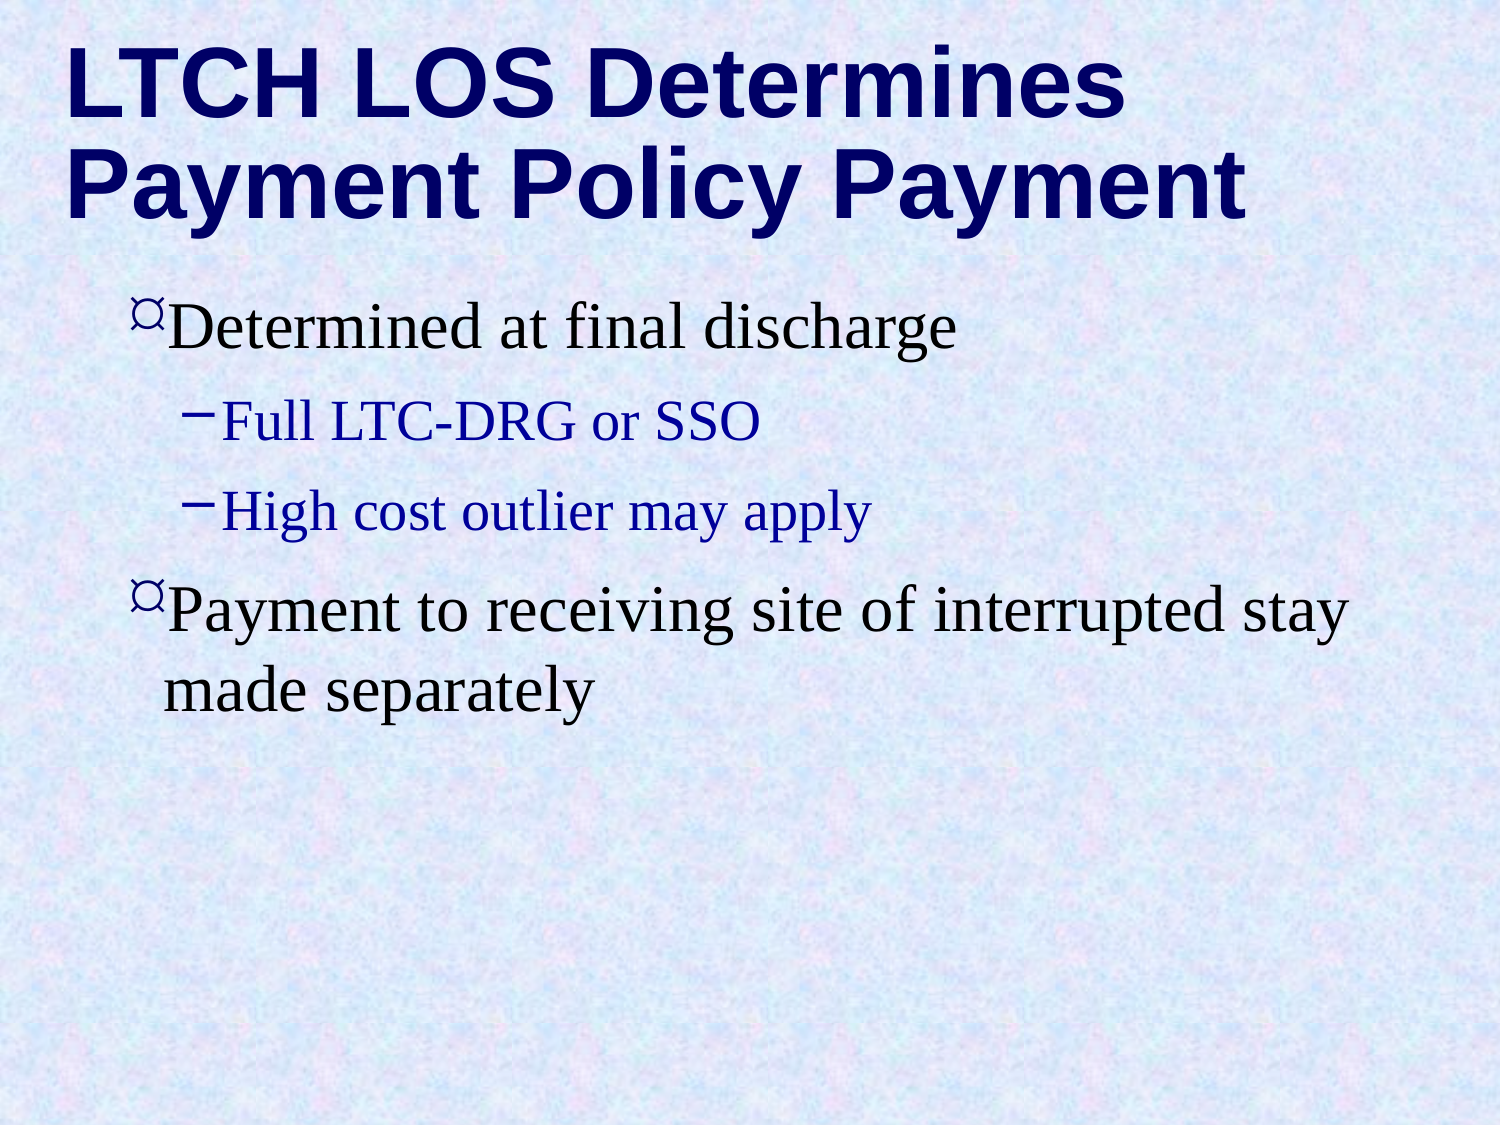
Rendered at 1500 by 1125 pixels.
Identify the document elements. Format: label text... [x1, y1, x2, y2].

title LTCH LOS Determines Payment Policy Payment [50, 37, 1450, 238]
list Determined at final discharge Full LTC-DRG or SSO High cost outlier may apply Payment to receiving site of interrupted stay made separately [112, 275, 1375, 1050]
